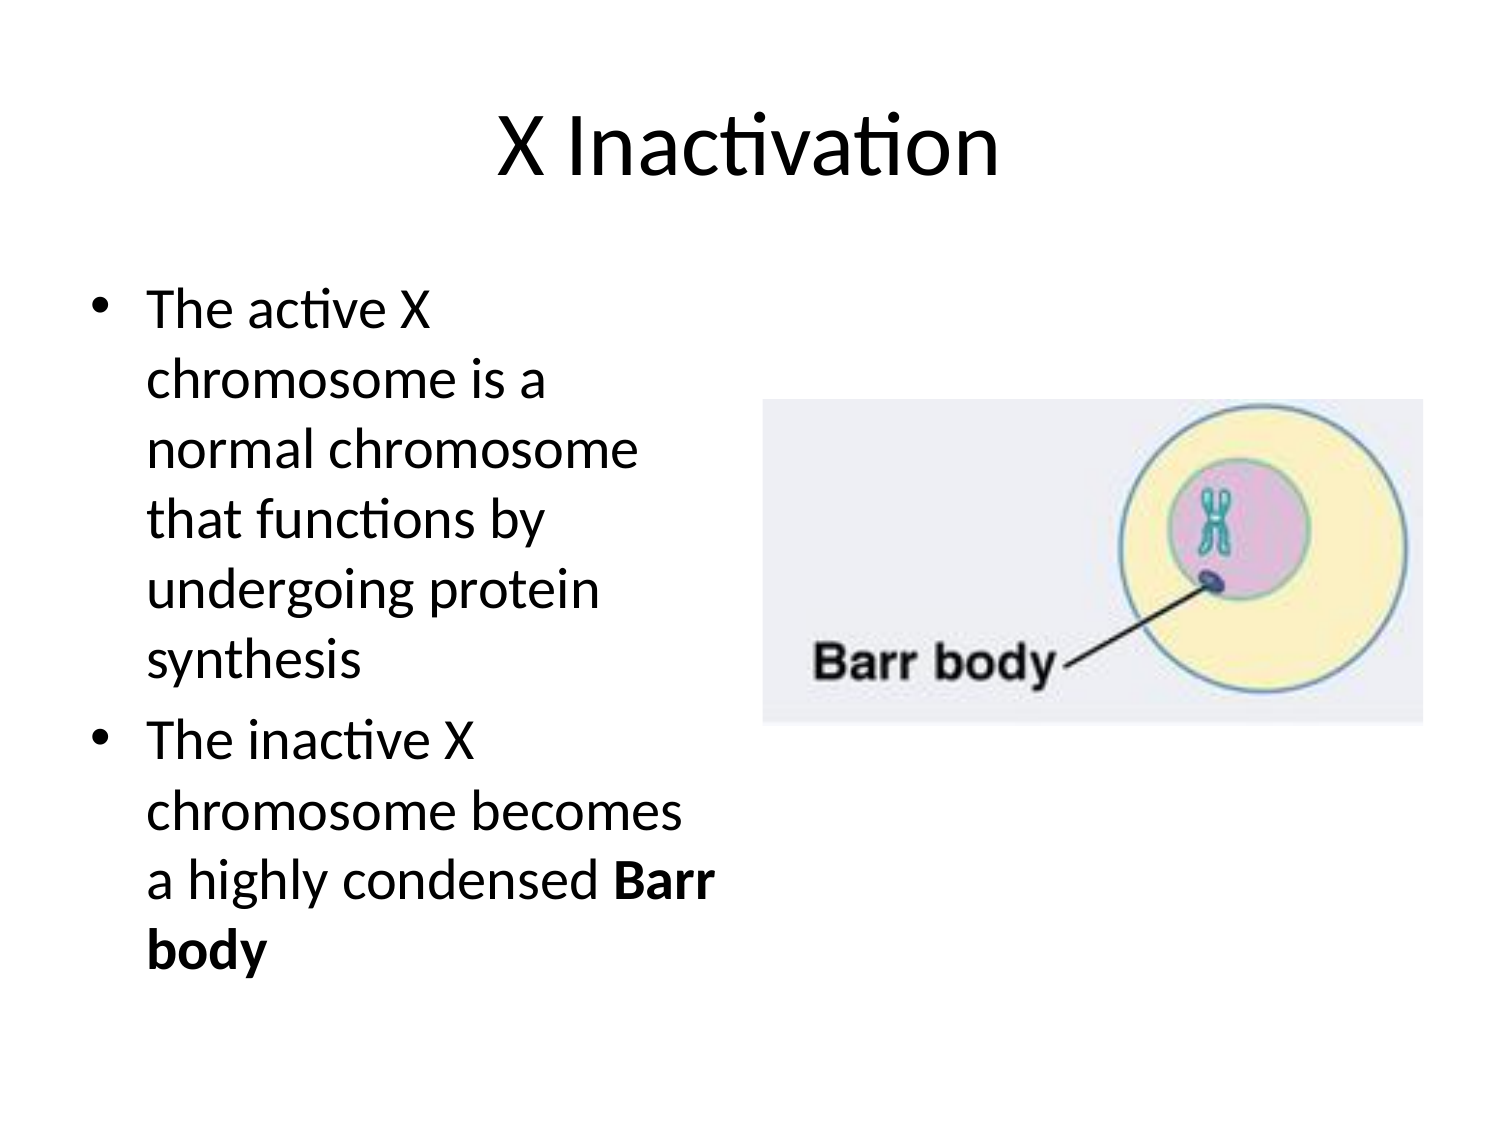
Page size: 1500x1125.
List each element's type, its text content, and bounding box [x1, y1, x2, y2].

list The active X chromosome is a normal chromosome that functions by undergoing protein synthesis The inactive X chromosome becomes a highly condensed Barr body [75, 262, 738, 1005]
picture [762, 399, 1424, 726]
title X Inactivation [75, 45, 1425, 233]
